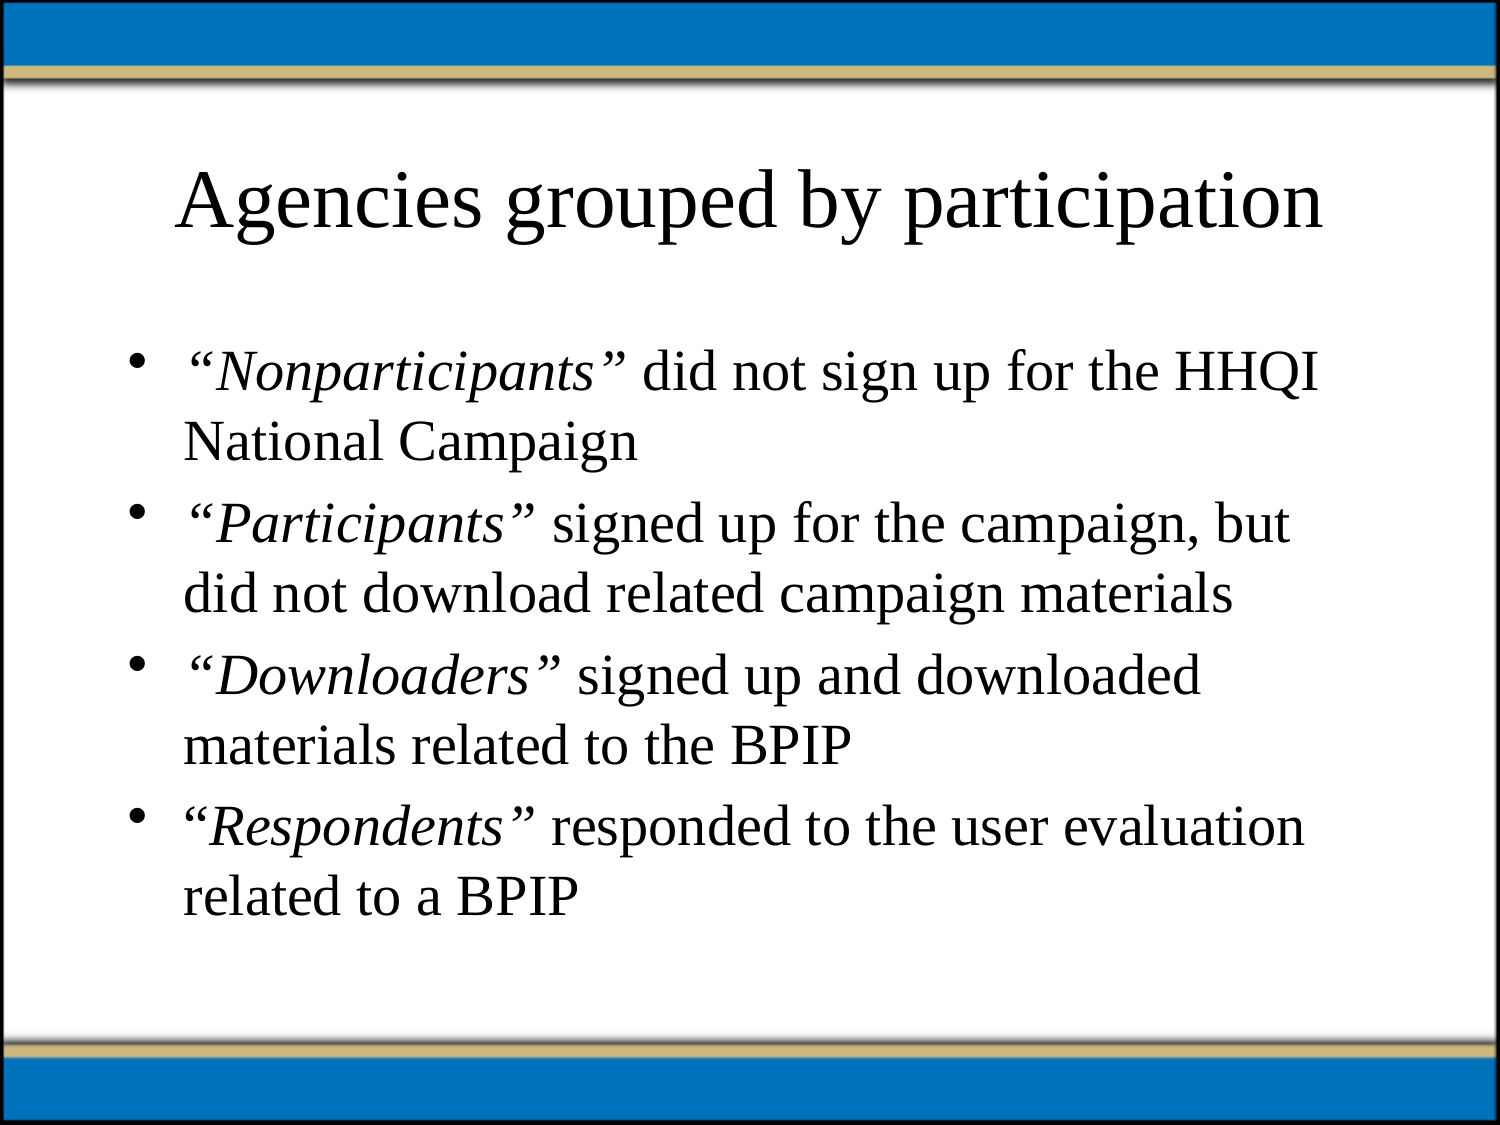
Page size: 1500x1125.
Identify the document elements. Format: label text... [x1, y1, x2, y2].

title Agencies grouped by participation [112, 99, 1388, 288]
list “Nonparticipants” did not sign up for the HHQI National Campaign “Participants” signed up for the campaign, but did not download related campaign materials “Downloaders” signed up and downloaded materials related to the BPIP “Respondents” responded to the user evaluation related to a BPIP [112, 324, 1388, 1000]
picture [0, 0, 1500, 1125]
